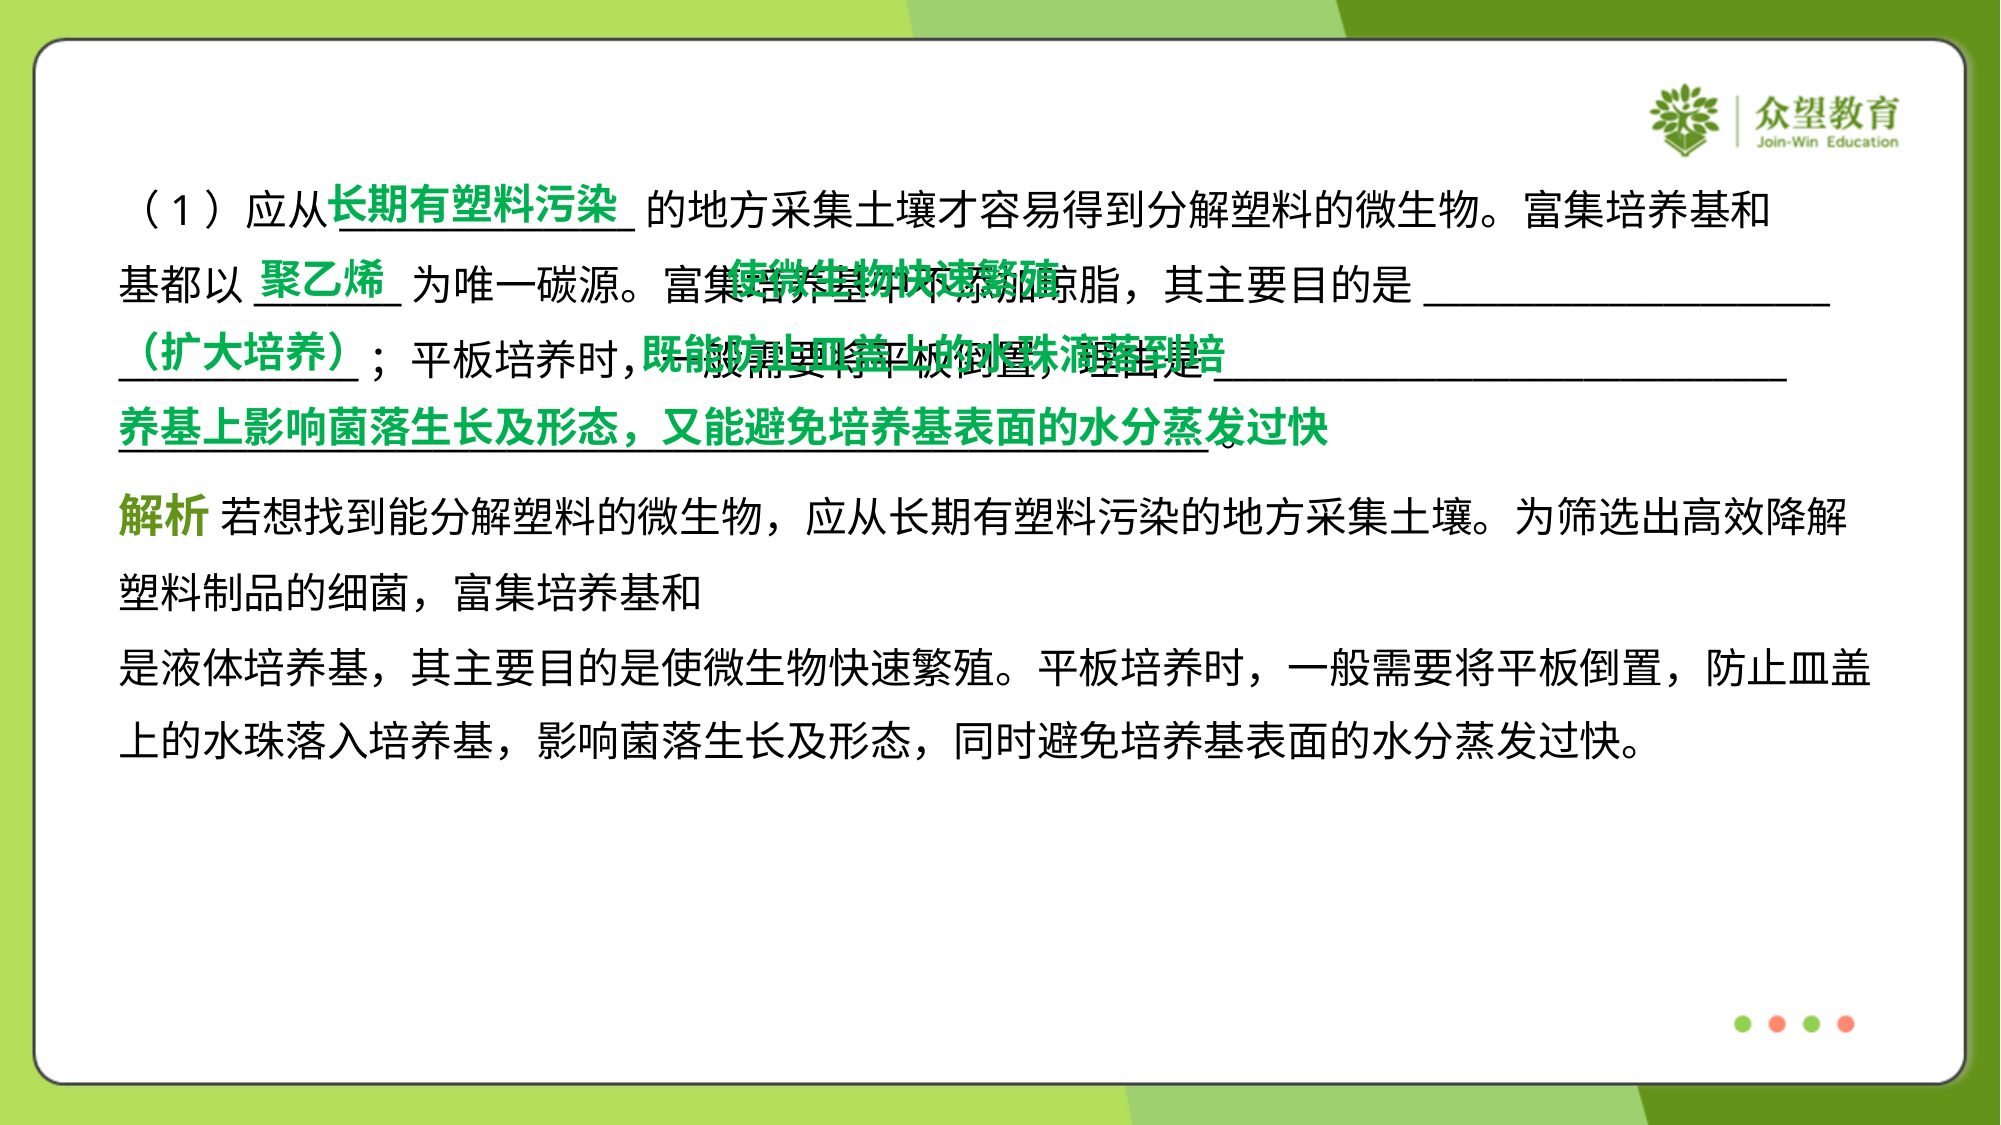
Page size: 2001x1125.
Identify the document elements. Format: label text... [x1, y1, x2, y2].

picture [0, 0, 2000, 1125]
text_box 长期有塑料污染 [311, 152, 633, 220]
text_box 使微生物快速繁殖 （扩大培养） [118, 227, 1882, 302]
text_box 既能防止皿盖上的水珠滴落到培 养基上影响菌落生长及形态，又能避免培养基表面的水分蒸发过快 [118, 302, 1882, 444]
